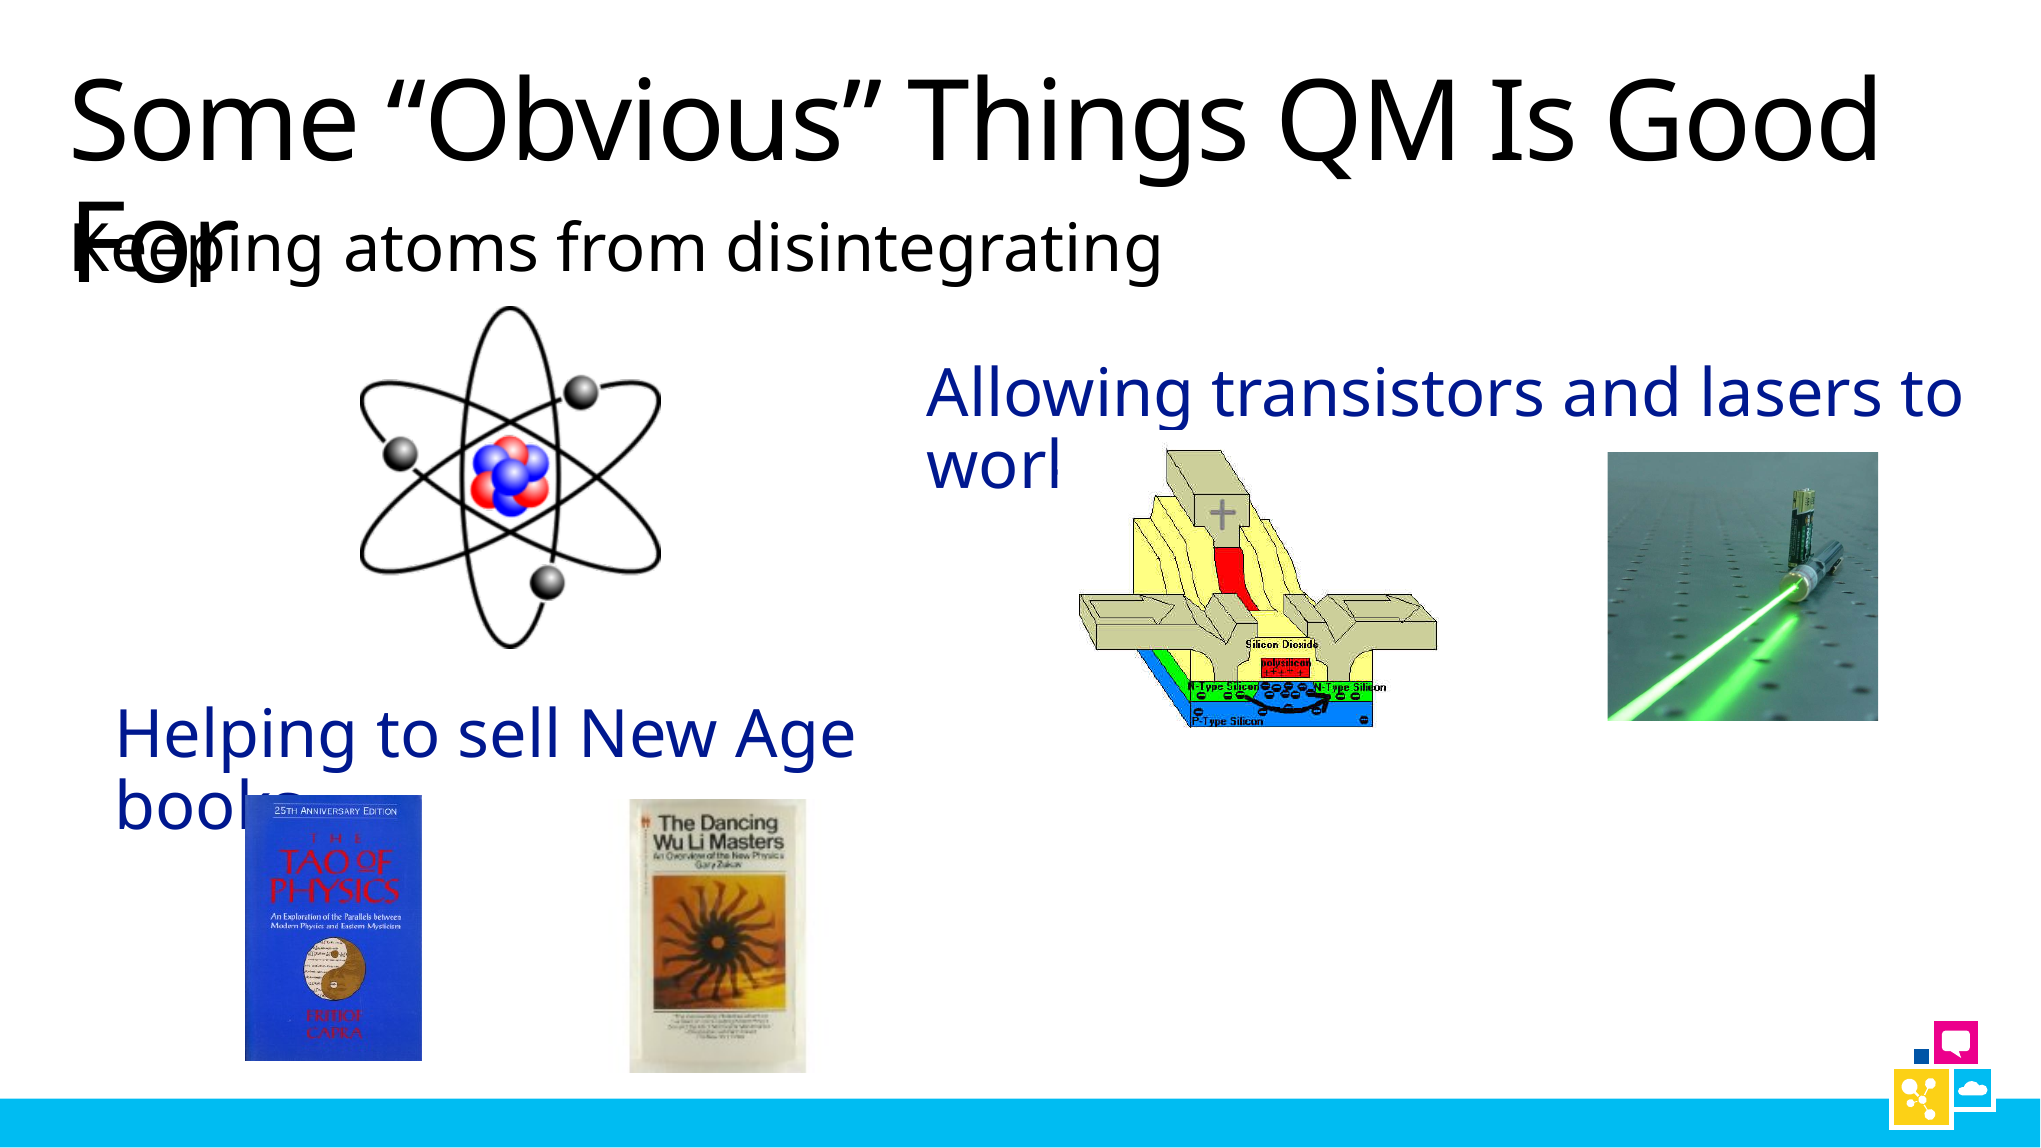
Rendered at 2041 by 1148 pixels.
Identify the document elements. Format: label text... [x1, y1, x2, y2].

picture [244, 795, 422, 1061]
list Keeping atoms from disintegrating [45, 198, 1996, 302]
picture [1057, 430, 1463, 747]
text_box Allowing transistors and lasers to work [902, 343, 2023, 518]
title Some “Obvious” Things QM Is Good For [45, 48, 1996, 198]
picture [359, 305, 661, 649]
picture [1607, 452, 1879, 730]
text_box Helping to sell New Age books [90, 684, 1033, 859]
picture [582, 799, 856, 1074]
